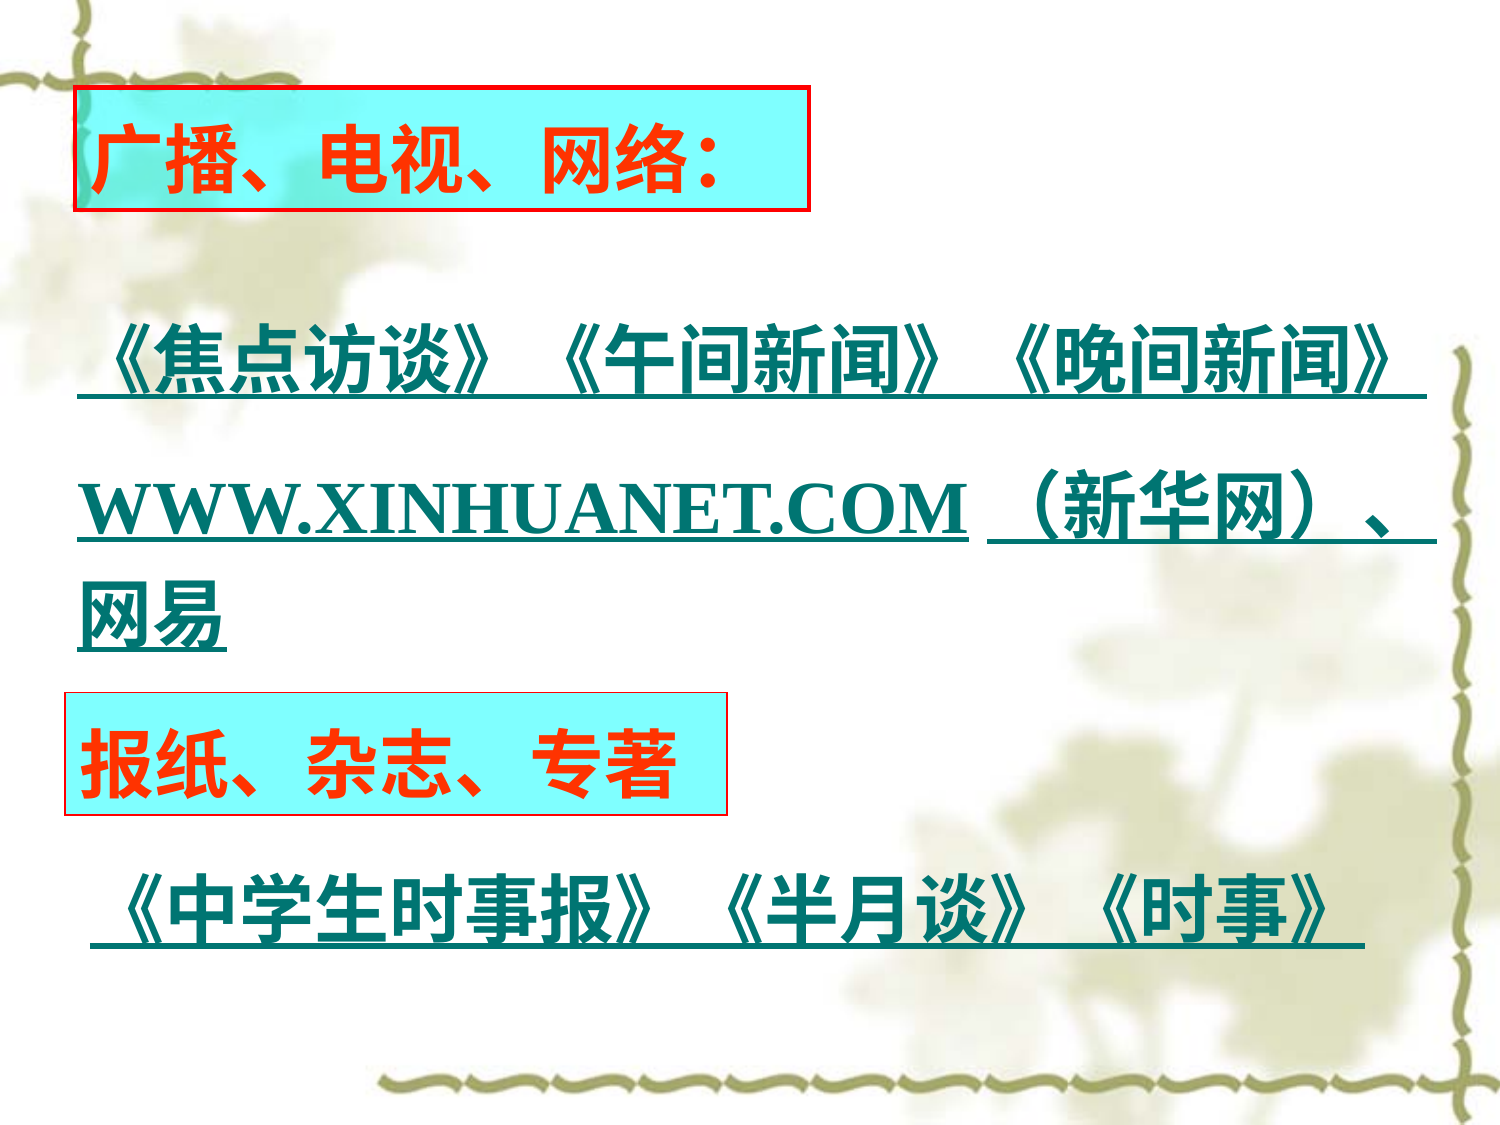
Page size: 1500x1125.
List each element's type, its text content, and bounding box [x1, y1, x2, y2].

text_box 《焦点访谈》《午间新闻》《晚间新闻》 WWW.XINHUANET.COM（新华网）、网易 [62, 287, 1471, 664]
text_box 《中学生时事报》《半月谈》《时事》 [75, 837, 1459, 961]
text_box 报纸、杂志、专著 [64, 692, 728, 816]
picture [0, 0, 1500, 1125]
text_box 广播、电视、网络： [75, 87, 810, 211]
